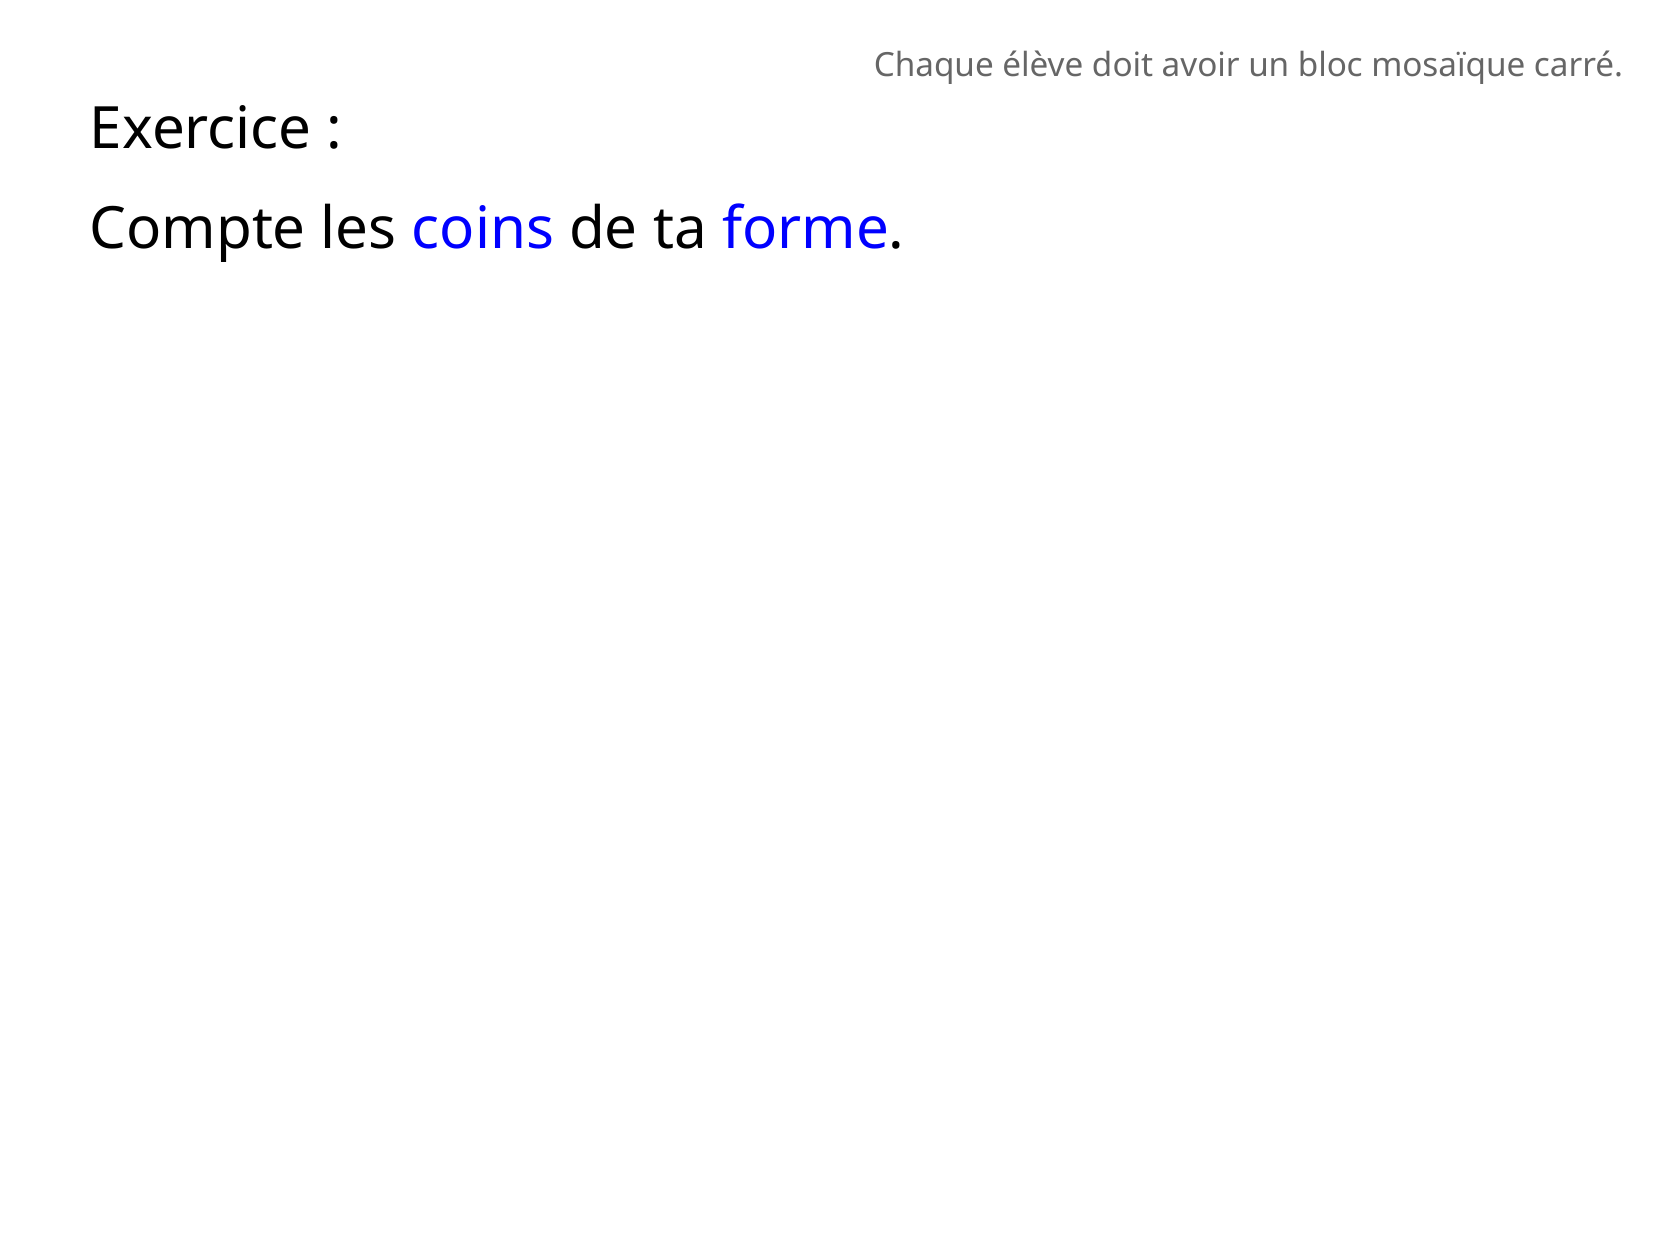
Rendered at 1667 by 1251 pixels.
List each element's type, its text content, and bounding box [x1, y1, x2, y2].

text_box Chaque élève doit avoir un bloc mosaïque carré. [781, 35, 1640, 91]
text_box Exercice : Compte les coins de ta forme. [74, 72, 1667, 268]
